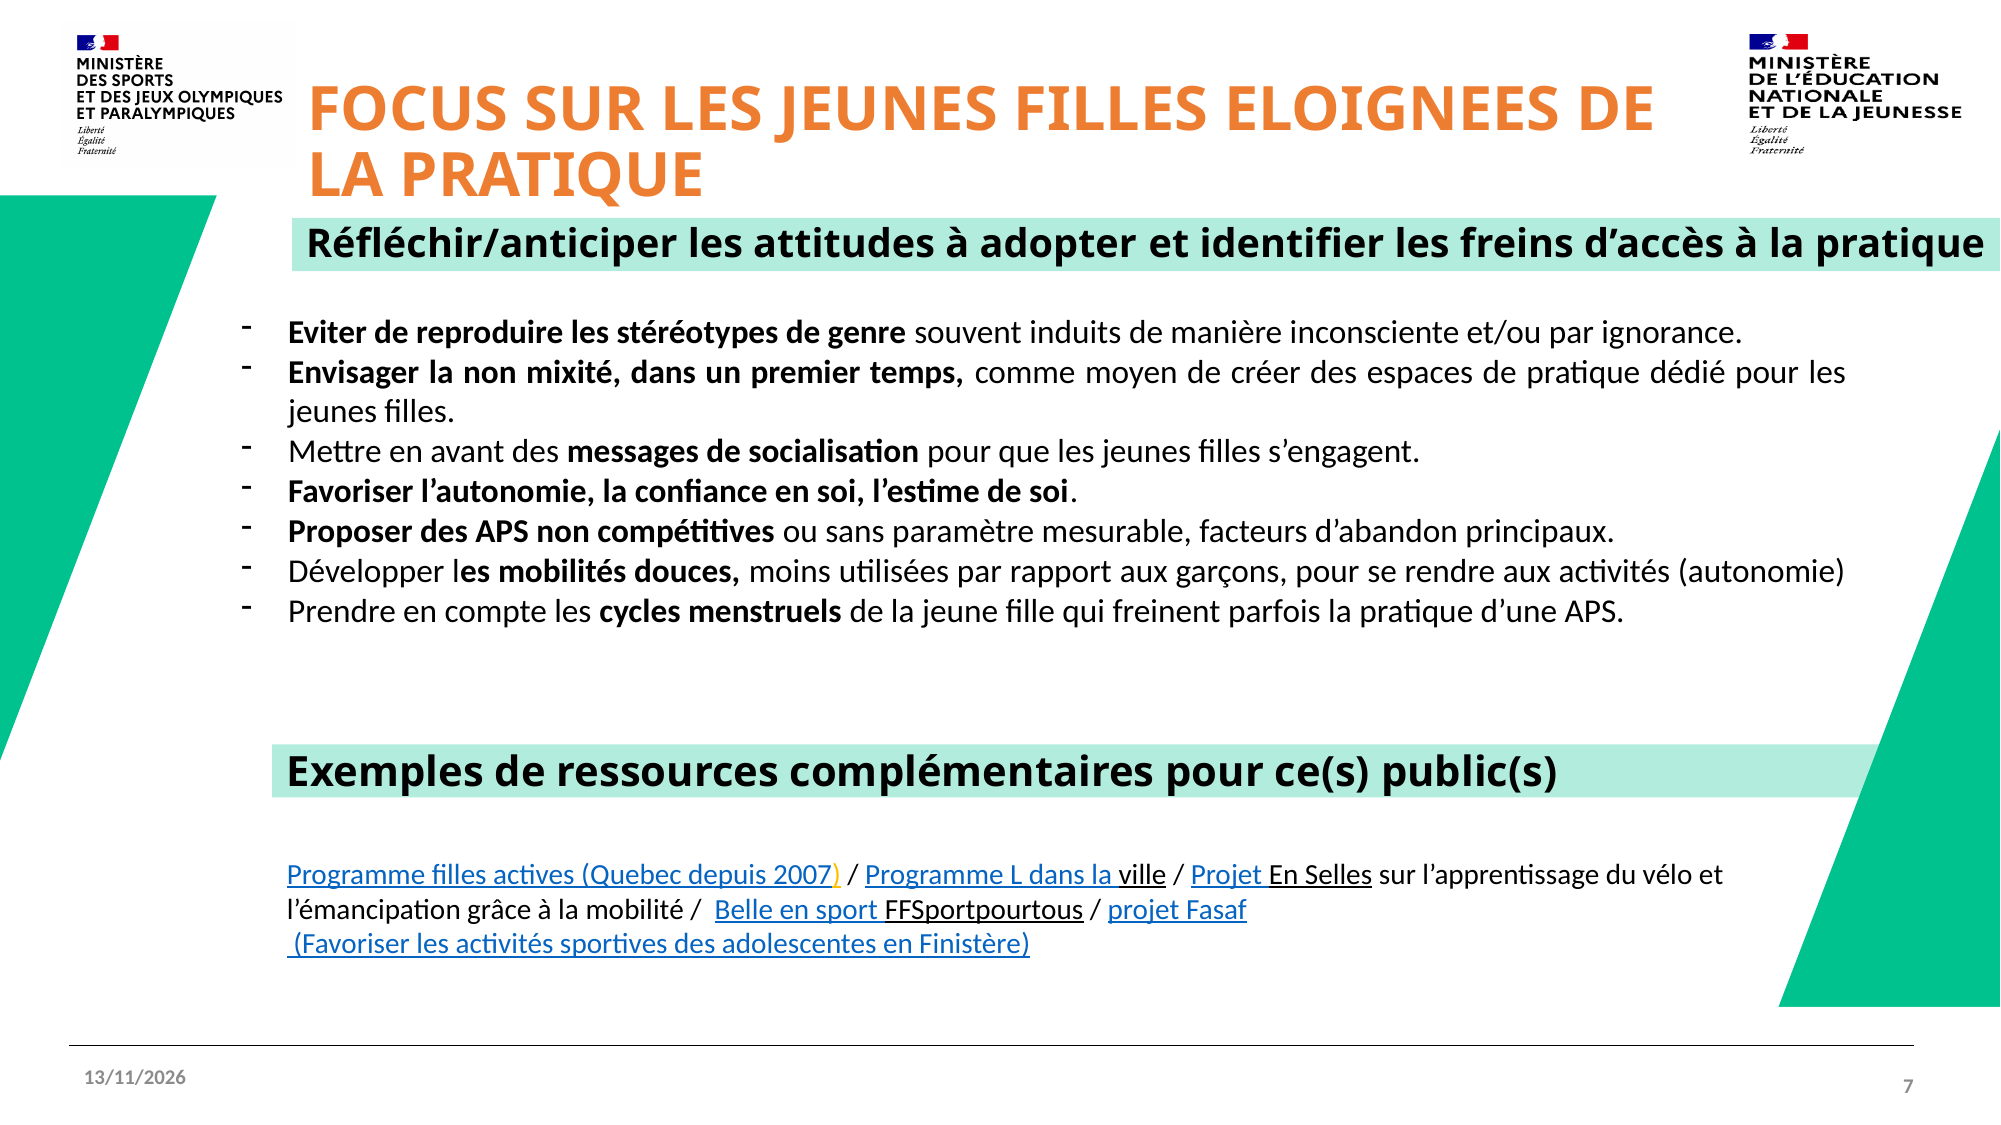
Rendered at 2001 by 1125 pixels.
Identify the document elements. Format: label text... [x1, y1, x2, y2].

title Focus sur les JEUNES FILLES ELOIGNEES de la pratique [292, 69, 1704, 217]
slide_number 7 [1618, 1046, 1914, 1125]
picture [62, 20, 297, 169]
text_box Réfléchir/anticiper les attitudes à adopter et identifier les freins d’accès à la pratique [292, 217, 2000, 272]
text_box Exemples de ressources complémentaires pour ce(s) public(s) [272, 744, 1986, 798]
text_box Programme filles actives (Quebec depuis 2007) / Programme L dans la ville / Projet En Selles sur l’apprentissage du vélo et l’émancipation grâce à la mobilité / Belle en sport FFSportpourtous / projet Fasaf (Favoriser les activités sportives des adolescentes en Finistère) [272, 847, 1750, 968]
text_box Eviter de reproduire les stéréotypes de genre souvent induits de manière inconsciente et/ou par ignorance. Envisager la non mixité, dans un premier temps, comme moyen de créer des espaces de pratique dédié pour les jeunes filles. Mettre en avant des messages de socialisation pour que les jeunes filles s’engagent. Favoriser l’autonomie, la confiance en soi, l’estime de soi. Proposer des APS non compétitives ou sans paramètre mesurable, facteurs d’abandon principaux. Développer les mobilités douces, moins utilisées par rapport aux garçons, pour se rendre aux activités (autonomie) Prendre en compte les cycles menstruels de la jeune fille qui freinent parfois la pratique d’une APS. [226, 302, 1862, 677]
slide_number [69, 1046, 519, 1107]
picture [1749, 34, 1963, 155]
